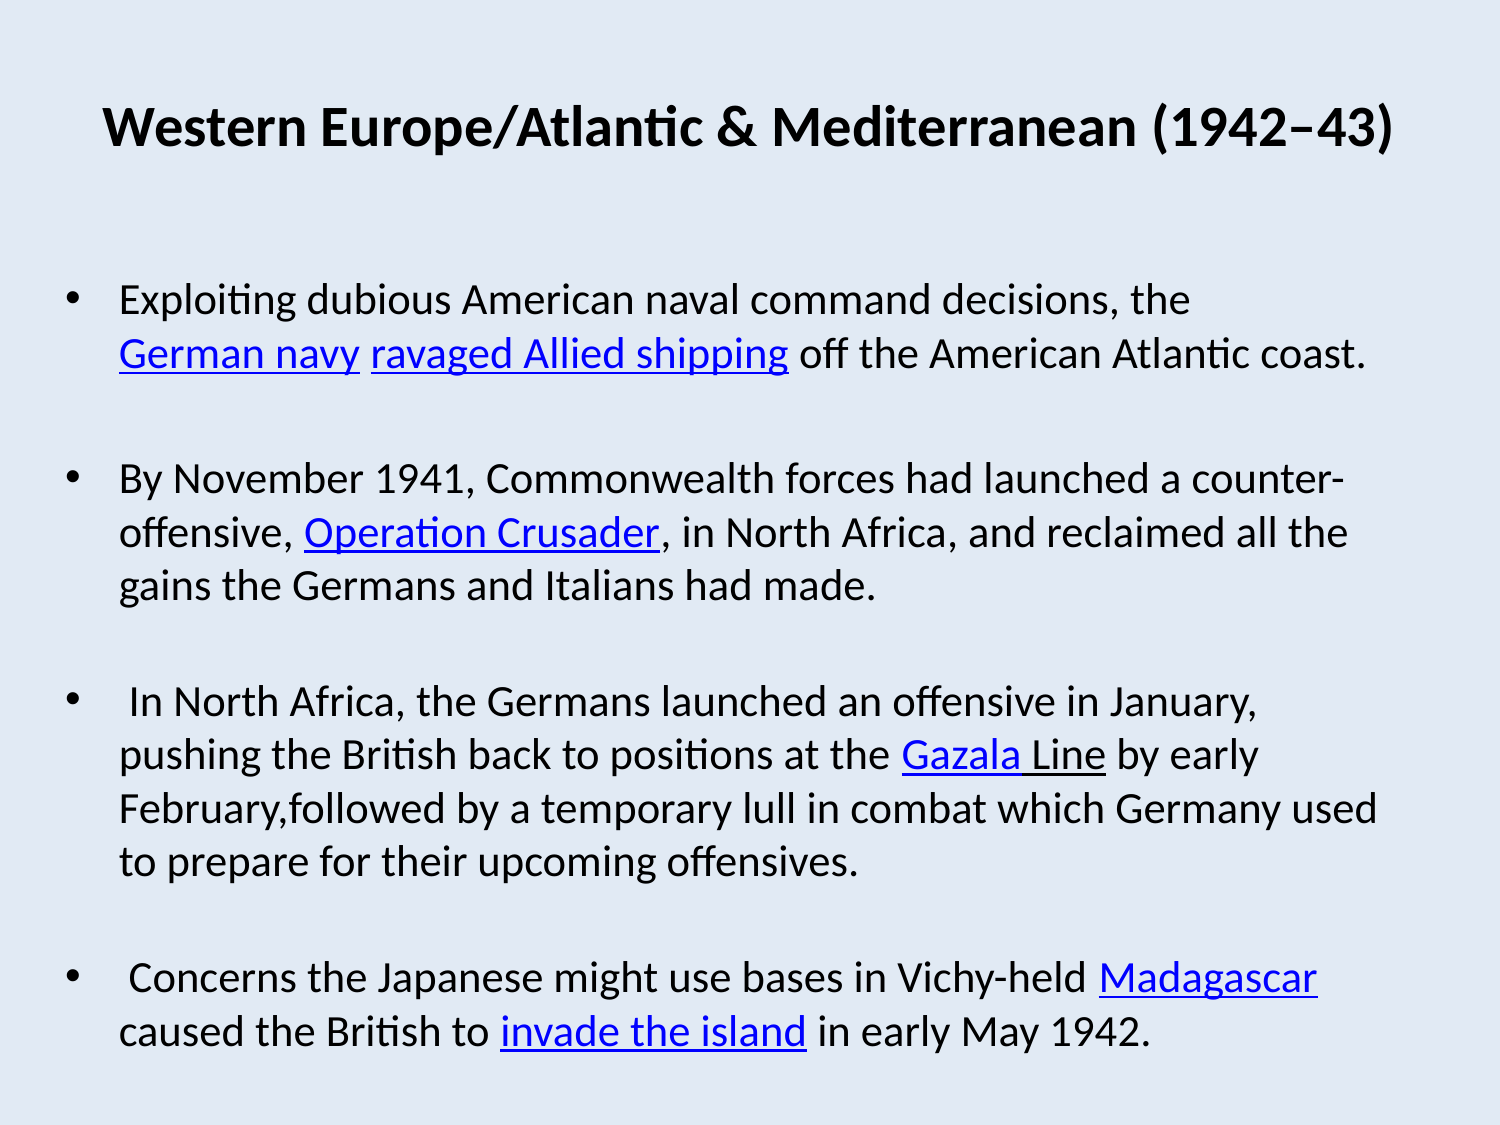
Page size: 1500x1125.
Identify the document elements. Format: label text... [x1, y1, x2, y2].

list Exploiting dubious American naval command decisions, the German navy ravaged Allied shipping off the American Atlantic coast. By November 1941, Commonwealth forces had launched a counter-offensive, Operation Crusader, in North Africa, and reclaimed all the gains the Germans and Italians had made. In North Africa, the Germans launched an offensive in January, pushing the British back to positions at the Gazala Line by early February,followed by a temporary lull in combat which Germany used to prepare for their upcoming offensives. Concerns the Japanese might use bases in Vichy-held Madagascar caused the British to invade the island in early May 1942. [50, 262, 1425, 1075]
title Western Europe/Atlantic & Mediterranean (1942–43) [75, 45, 1425, 200]
